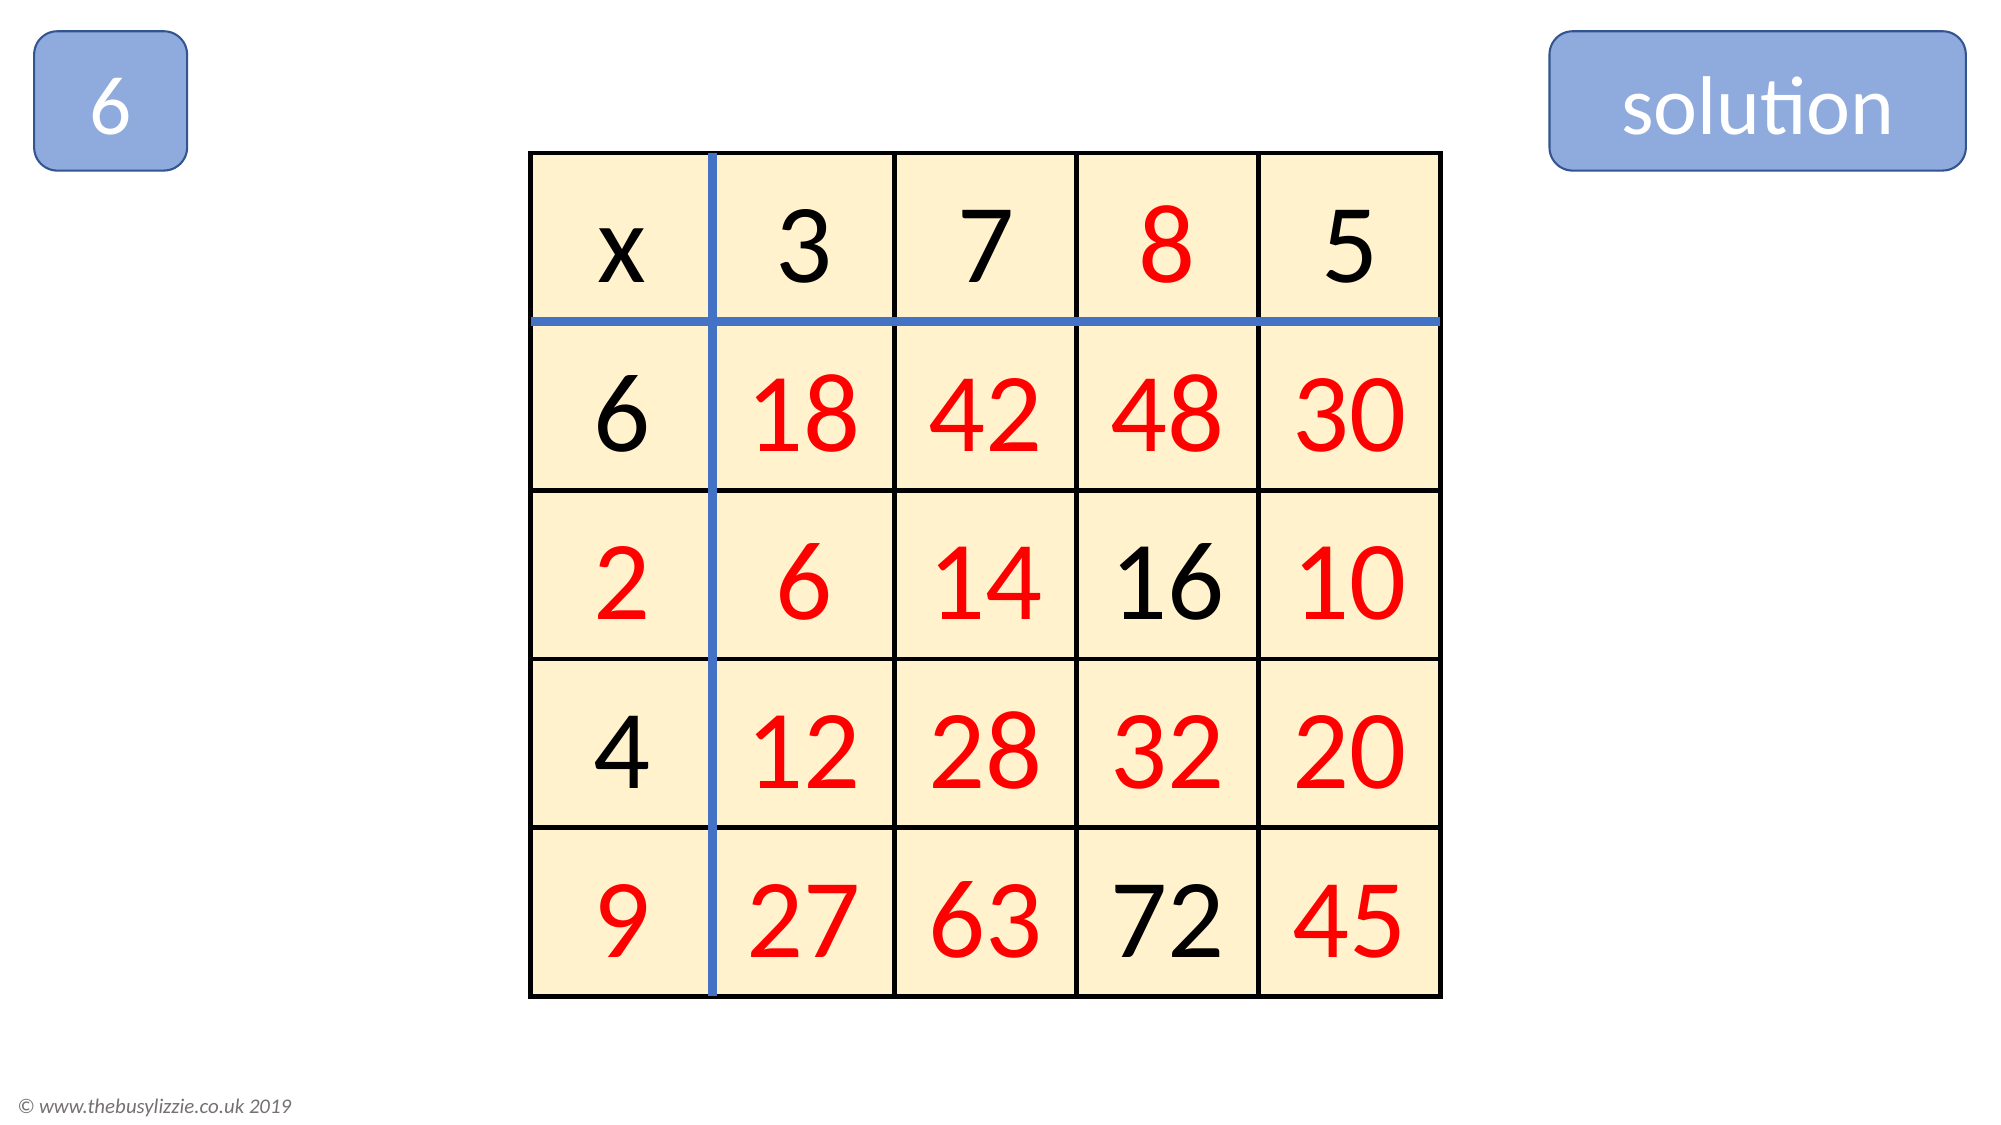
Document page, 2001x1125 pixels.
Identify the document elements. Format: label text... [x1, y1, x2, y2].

text_box © www.thebusylizzie.co.uk 2019 [2, 1085, 312, 1125]
text_box solution [1548, 30, 1967, 172]
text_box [530, 152, 1441, 997]
text_box 6 [33, 30, 189, 172]
